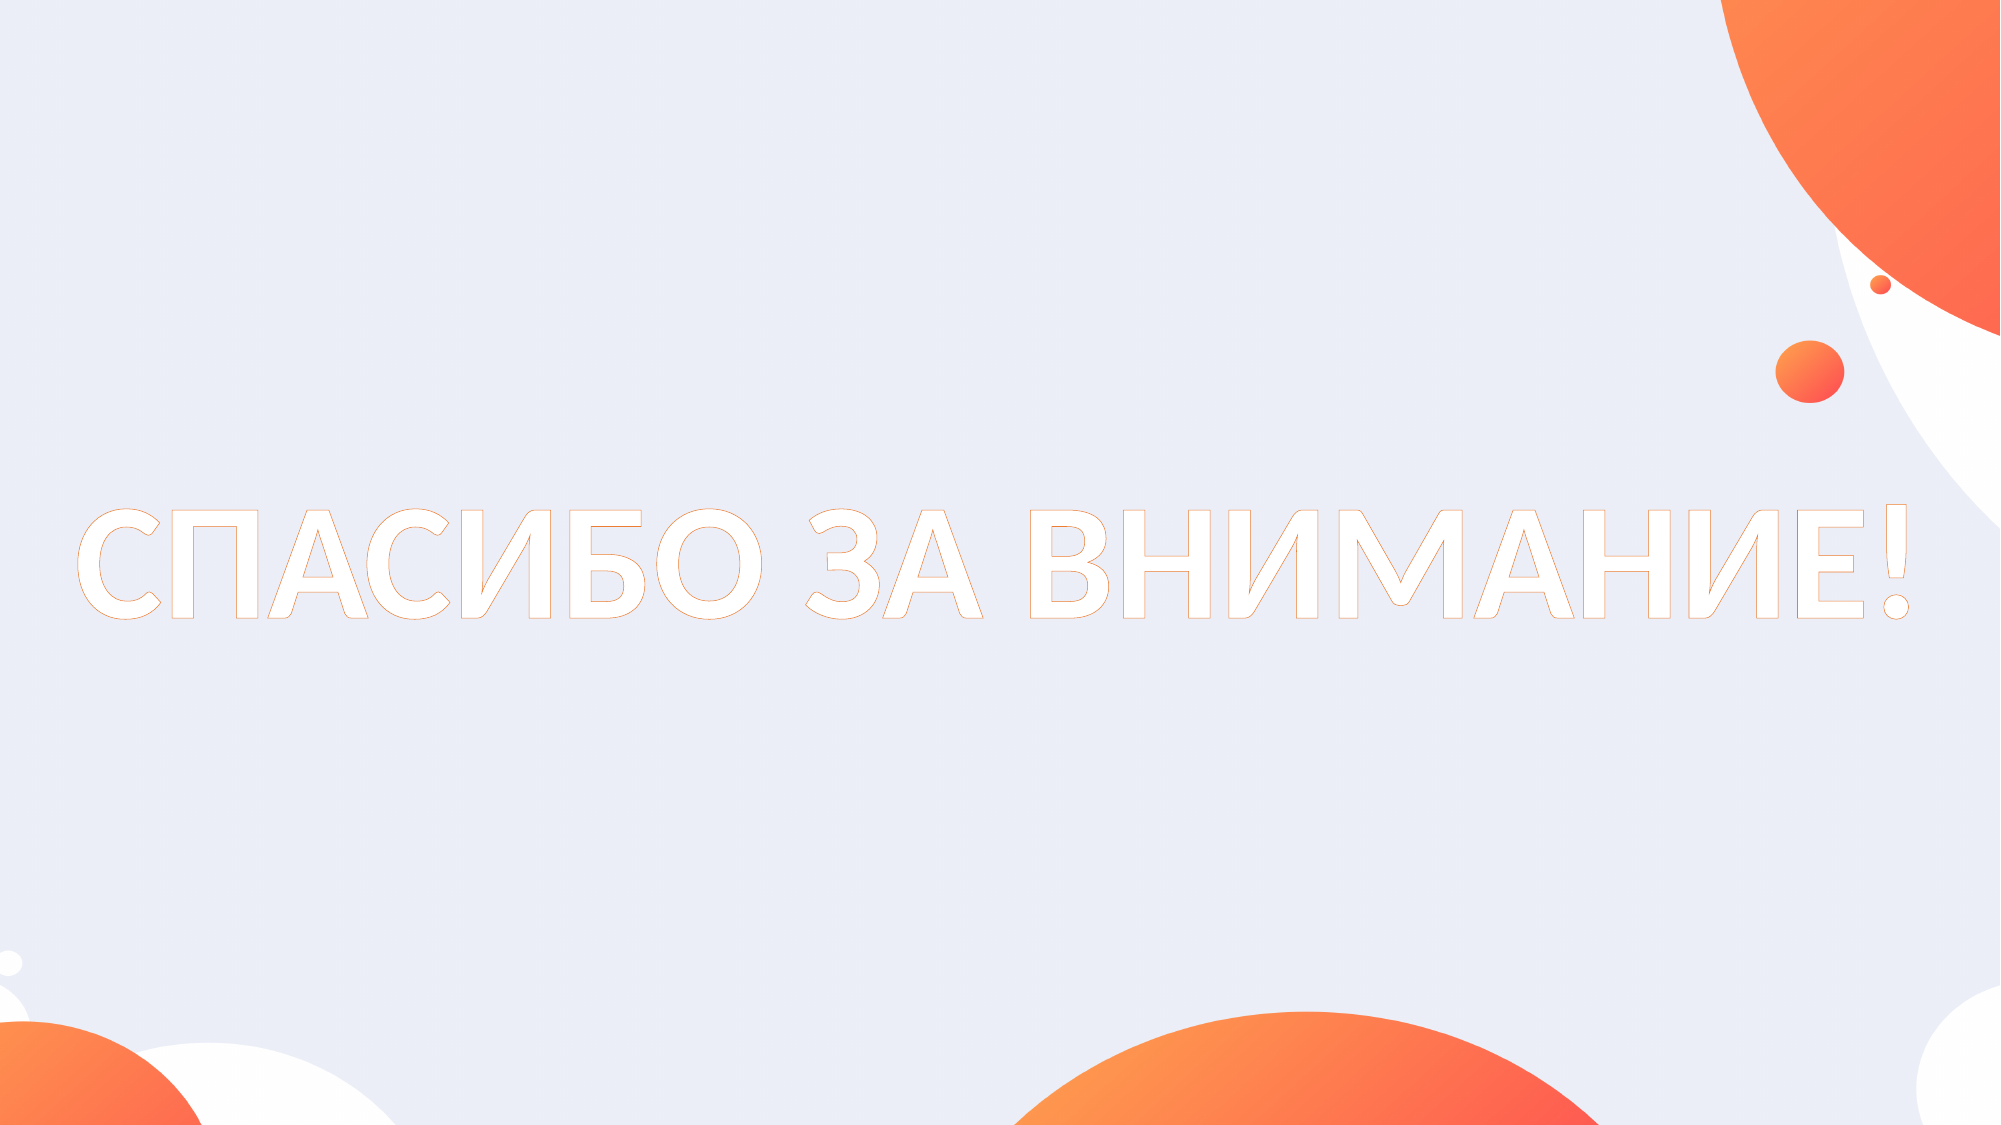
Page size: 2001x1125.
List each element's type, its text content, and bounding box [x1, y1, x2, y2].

text_box СПАСИБО ЗА ВНИМАНИЕ! [59, 444, 1941, 659]
picture [0, 0, 2000, 1125]
